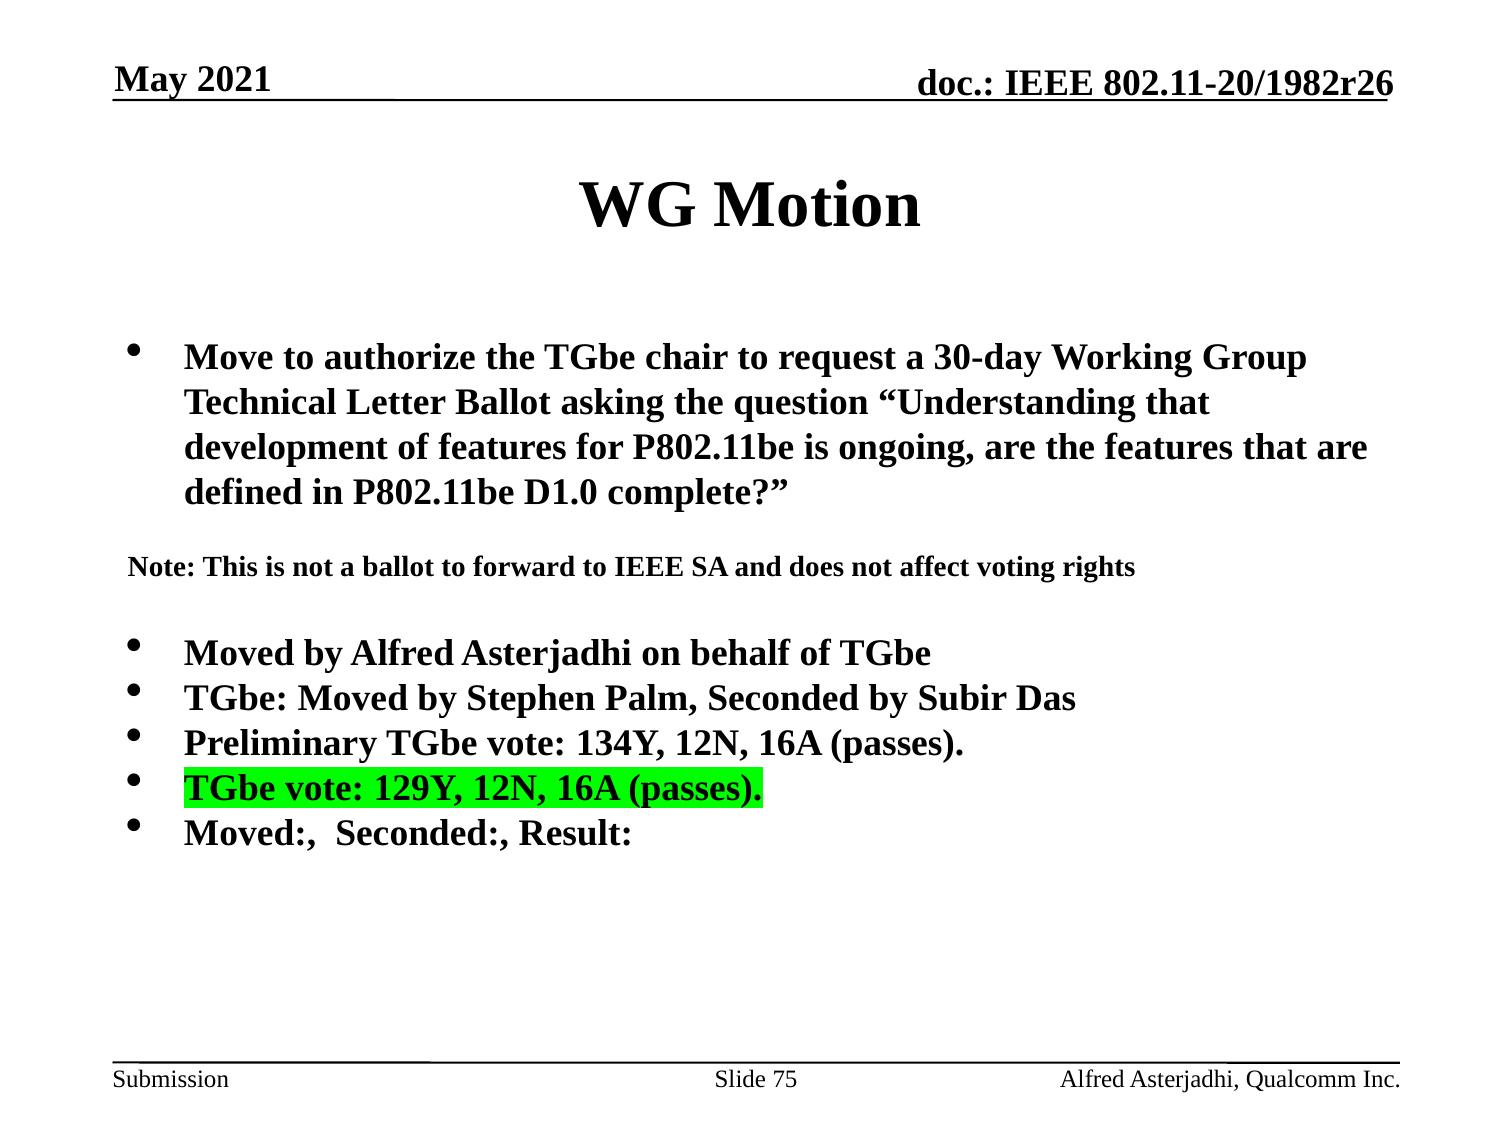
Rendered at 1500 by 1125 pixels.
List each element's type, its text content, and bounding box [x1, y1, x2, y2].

list Move to authorize the TGbe chair to request a 30-day Working Group Technical Letter Ballot asking the question “Understanding that development of features for P802.11be is ongoing, are the features that are defined in P802.11be D1.0 complete?” Note: This is not a ballot to forward to IEEE SA and does not affect voting rights Moved by Alfred Asterjadhi on behalf of TGbe TGbe: Moved by Stephen Palm, Seconded by Subir Das Preliminary TGbe vote: 134Y, 12N, 16A (passes). TGbe vote: 129Y, 12N, 16A (passes). Moved:, Seconded:, Result: [112, 324, 1388, 1000]
title WG Motion [112, 112, 1388, 288]
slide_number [114, 54, 423, 100]
footer Alfred Asterjadhi, Qualcomm Inc. [878, 1061, 1402, 1093]
slide_number Slide 75 [712, 1061, 800, 1123]
